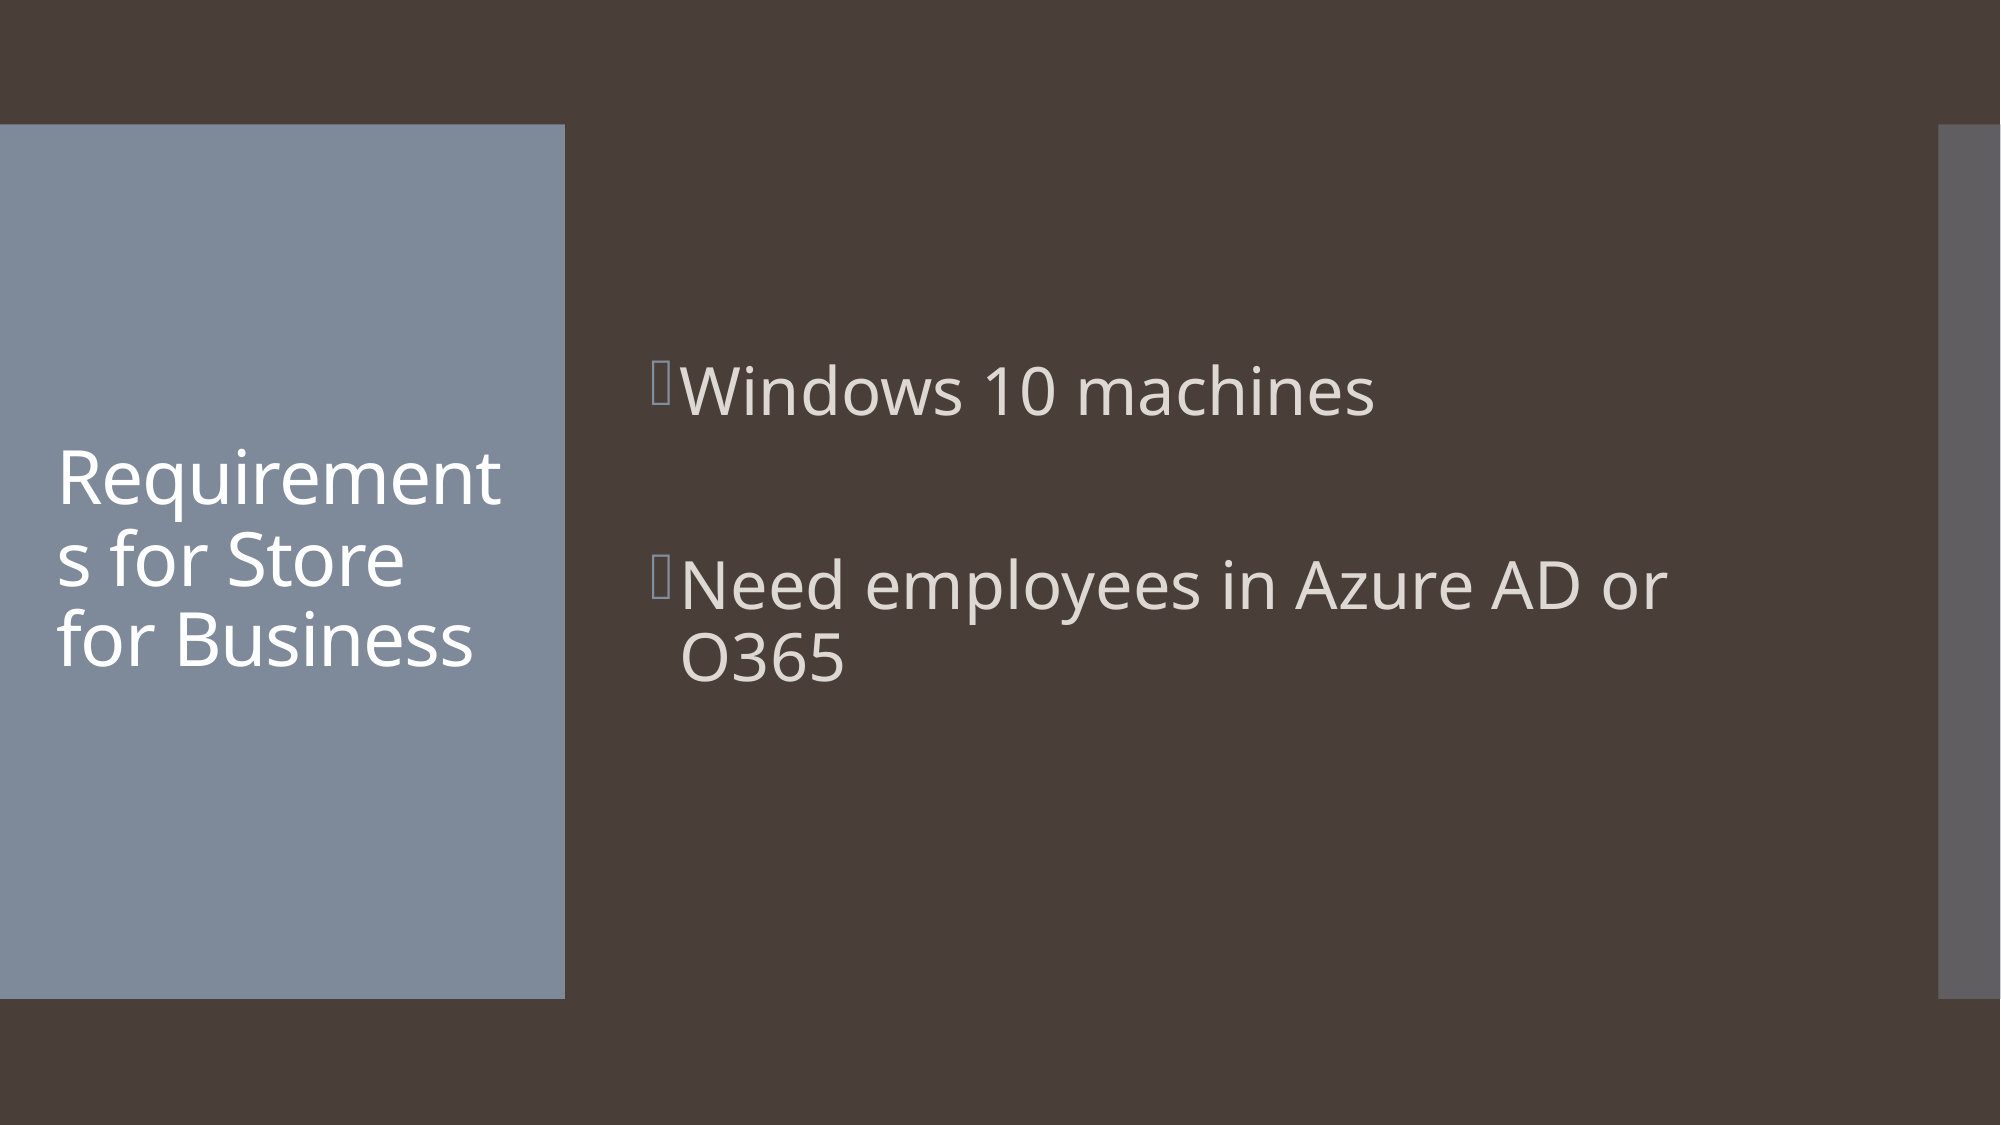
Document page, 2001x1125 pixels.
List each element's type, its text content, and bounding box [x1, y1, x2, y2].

list Windows 10 machines Need employees in Azure AD or O365 [634, 141, 1835, 982]
title Requirements for Store for Business [41, 184, 525, 940]
